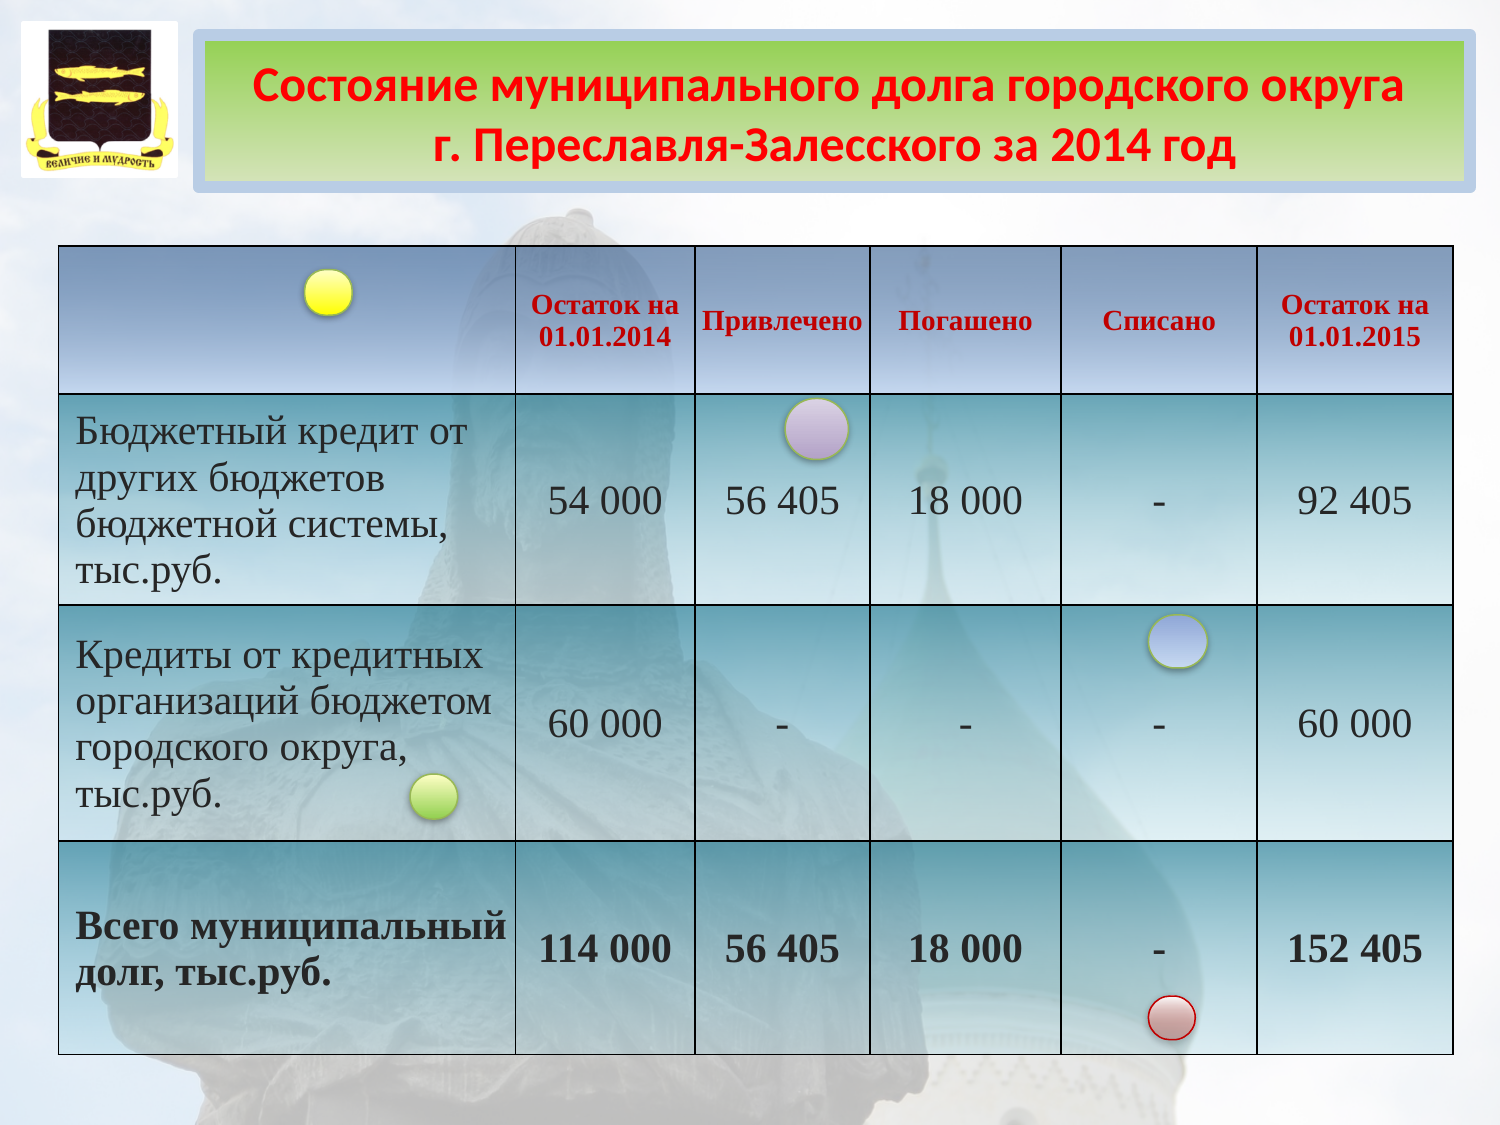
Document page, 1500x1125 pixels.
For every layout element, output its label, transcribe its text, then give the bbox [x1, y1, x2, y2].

table_cell 56 405 [696, 842, 869, 1054]
table_header Погашено [871, 247, 1060, 393]
table_cell Кредиты от кредитных организаций бюджетом городского округа, тыс.руб. [59, 606, 515, 840]
table_cell - [871, 606, 1060, 840]
text_box [21, 21, 178, 178]
table_cell 60 000 [1258, 606, 1452, 840]
text_box [409, 773, 459, 820]
table_cell 18 000 [871, 842, 1060, 1054]
table_cell 56 405 [696, 395, 869, 604]
table_header Остаток на 01.01.2015 [1258, 247, 1452, 393]
table_cell - [1062, 842, 1256, 1054]
table_cell 18 000 [871, 395, 1060, 604]
table_cell 92 405 [1258, 395, 1452, 604]
table_header Остаток на 01.01.2014 [516, 247, 694, 393]
text_box [1147, 995, 1197, 1041]
text_box Состояние муниципального долга городского округа г. Переславля-Залесского за 2014 год [197, 33, 1472, 189]
table_cell Всего муниципальный долг, тыс.руб. [59, 842, 515, 1054]
table_cell - [696, 606, 869, 840]
text_box [1147, 614, 1209, 669]
table_cell 114 000 [516, 842, 694, 1054]
table_cell - [1062, 606, 1256, 840]
table_header Списано [1062, 247, 1256, 393]
table_cell 60 000 [516, 606, 694, 840]
table_header Привлечено [696, 247, 869, 393]
table_cell - [1062, 395, 1256, 604]
text_box [303, 268, 353, 317]
text_box [784, 397, 850, 461]
table_cell Бюджетный кредит от других бюджетов бюджетной системы, тыс.руб. [59, 395, 515, 604]
table_cell 152 405 [1258, 842, 1452, 1054]
table_header [59, 247, 515, 393]
table_cell 54 000 [516, 395, 694, 604]
